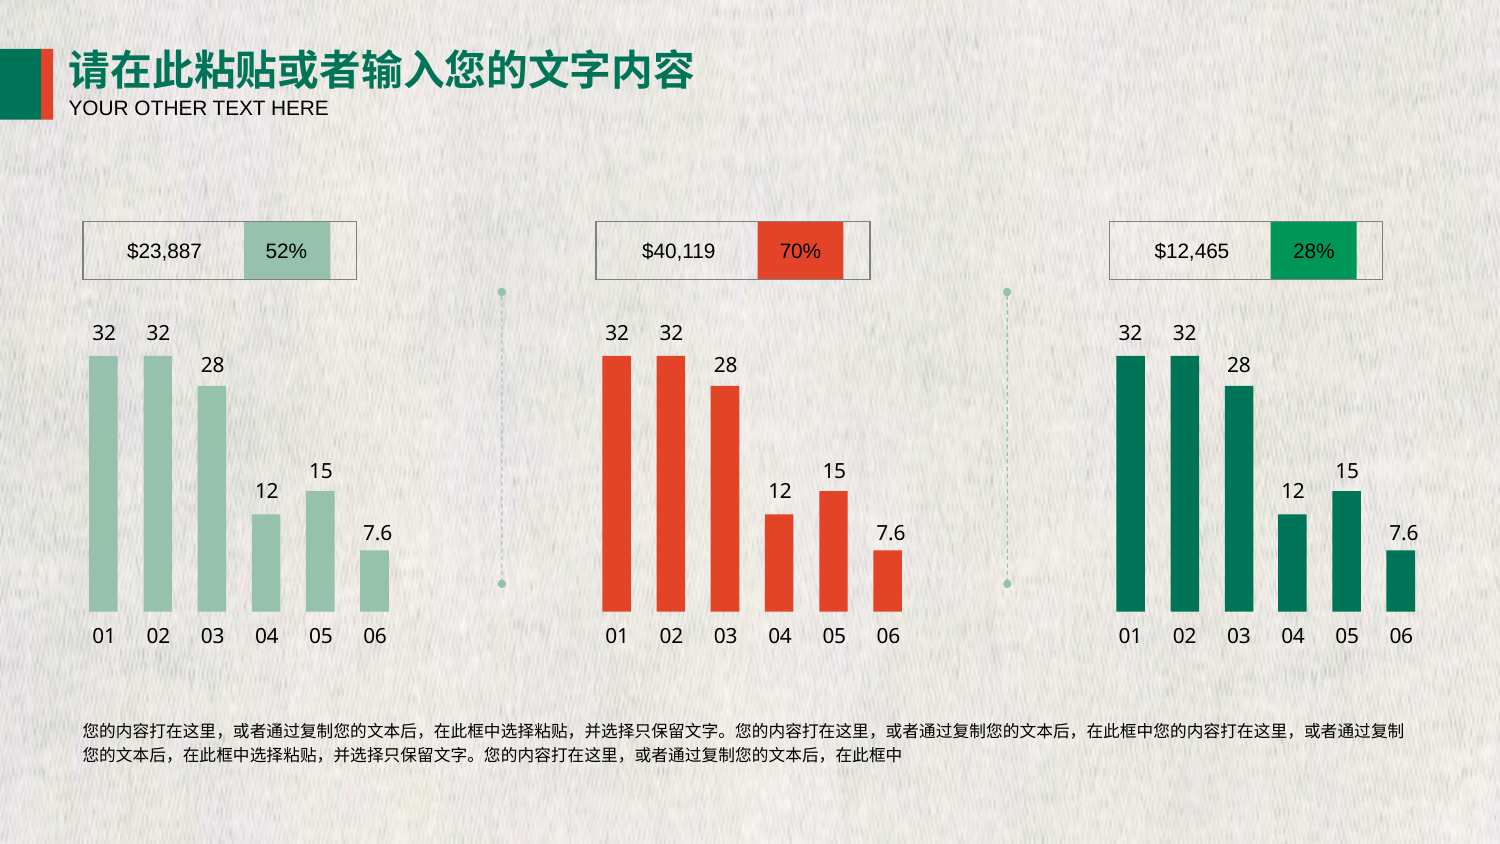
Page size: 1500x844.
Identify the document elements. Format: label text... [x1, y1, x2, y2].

text_box 01 [1118, 622, 1143, 648]
text_box 04 [768, 622, 792, 648]
text_box [873, 550, 902, 612]
text_box [1003, 574, 1012, 588]
picture [0, 0, 1500, 844]
text_box [602, 355, 631, 612]
text_box 06 [363, 622, 387, 648]
text_box 04 [255, 622, 279, 648]
text_box 06 [1389, 622, 1414, 648]
text_box 02 [1172, 622, 1197, 648]
text_box [1386, 550, 1416, 612]
text_box 03 [200, 622, 225, 648]
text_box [0, 48, 54, 120]
text_box [305, 491, 335, 612]
text_box [497, 287, 506, 302]
text_box 您的内容打在这里，或者通过复制您的文本后，在此框中选择粘贴，并选择只保留文字。您的内容打在这里，或者通过复制您的文本后，在此框中您的内容打在这里，或者通过复制您的文本后，在此框中选择粘贴，并选择只保留文字。您的内容打在这里，或者通过复制您的文本后，在此框中 [82, 716, 1418, 765]
text_box 32 [1118, 319, 1143, 345]
text_box 32 [605, 319, 630, 345]
text_box 05 [1335, 622, 1360, 648]
text_box [497, 574, 506, 588]
text_box 32 [1172, 319, 1197, 345]
text_box 01 [92, 622, 117, 648]
text_box 15 [309, 457, 333, 483]
text_box 04 [1281, 622, 1305, 648]
text_box 05 [822, 622, 847, 648]
text_box [596, 221, 870, 280]
text_box 05 [309, 622, 333, 648]
text_box [1332, 491, 1361, 612]
text_box [360, 550, 389, 612]
text_box [710, 385, 740, 612]
text_box [1116, 355, 1145, 612]
text_box [1109, 221, 1383, 280]
text_box 06 [876, 622, 901, 648]
text_box [143, 355, 172, 612]
text_box 15 [822, 457, 847, 483]
text_box [764, 514, 794, 612]
text_box 32 [92, 319, 117, 345]
text_box [1170, 355, 1200, 612]
text_box [819, 491, 848, 612]
text_box 请在此粘贴或者输入您的文字内容 [54, 36, 711, 102]
text_box 12 [255, 477, 279, 503]
text_box 7.6 [876, 519, 906, 545]
text_box [89, 355, 118, 612]
text_box 7.6 [1389, 519, 1419, 545]
text_box [83, 221, 357, 280]
text_box 32 [146, 319, 171, 345]
text_box 7.6 [363, 519, 393, 545]
text_box 03 [1227, 622, 1251, 648]
text_box YOUR OTHER TEXT HERE [54, 86, 344, 127]
text_box 28 [713, 351, 738, 377]
text_box 32 [659, 319, 684, 345]
text_box [1224, 385, 1254, 612]
text_box 12 [768, 477, 792, 503]
text_box [1003, 287, 1012, 302]
text_box 02 [146, 622, 171, 648]
text_box [251, 514, 281, 612]
text_box 01 [605, 622, 630, 648]
text_box 28 [200, 351, 225, 377]
text_box [197, 385, 227, 612]
text_box 02 [659, 622, 684, 648]
text_box 15 [1335, 457, 1360, 483]
text_box 12 [1281, 477, 1305, 503]
text_box [1278, 514, 1307, 612]
text_box 03 [713, 622, 738, 648]
text_box 28 [1227, 351, 1251, 377]
text_box [656, 355, 686, 612]
